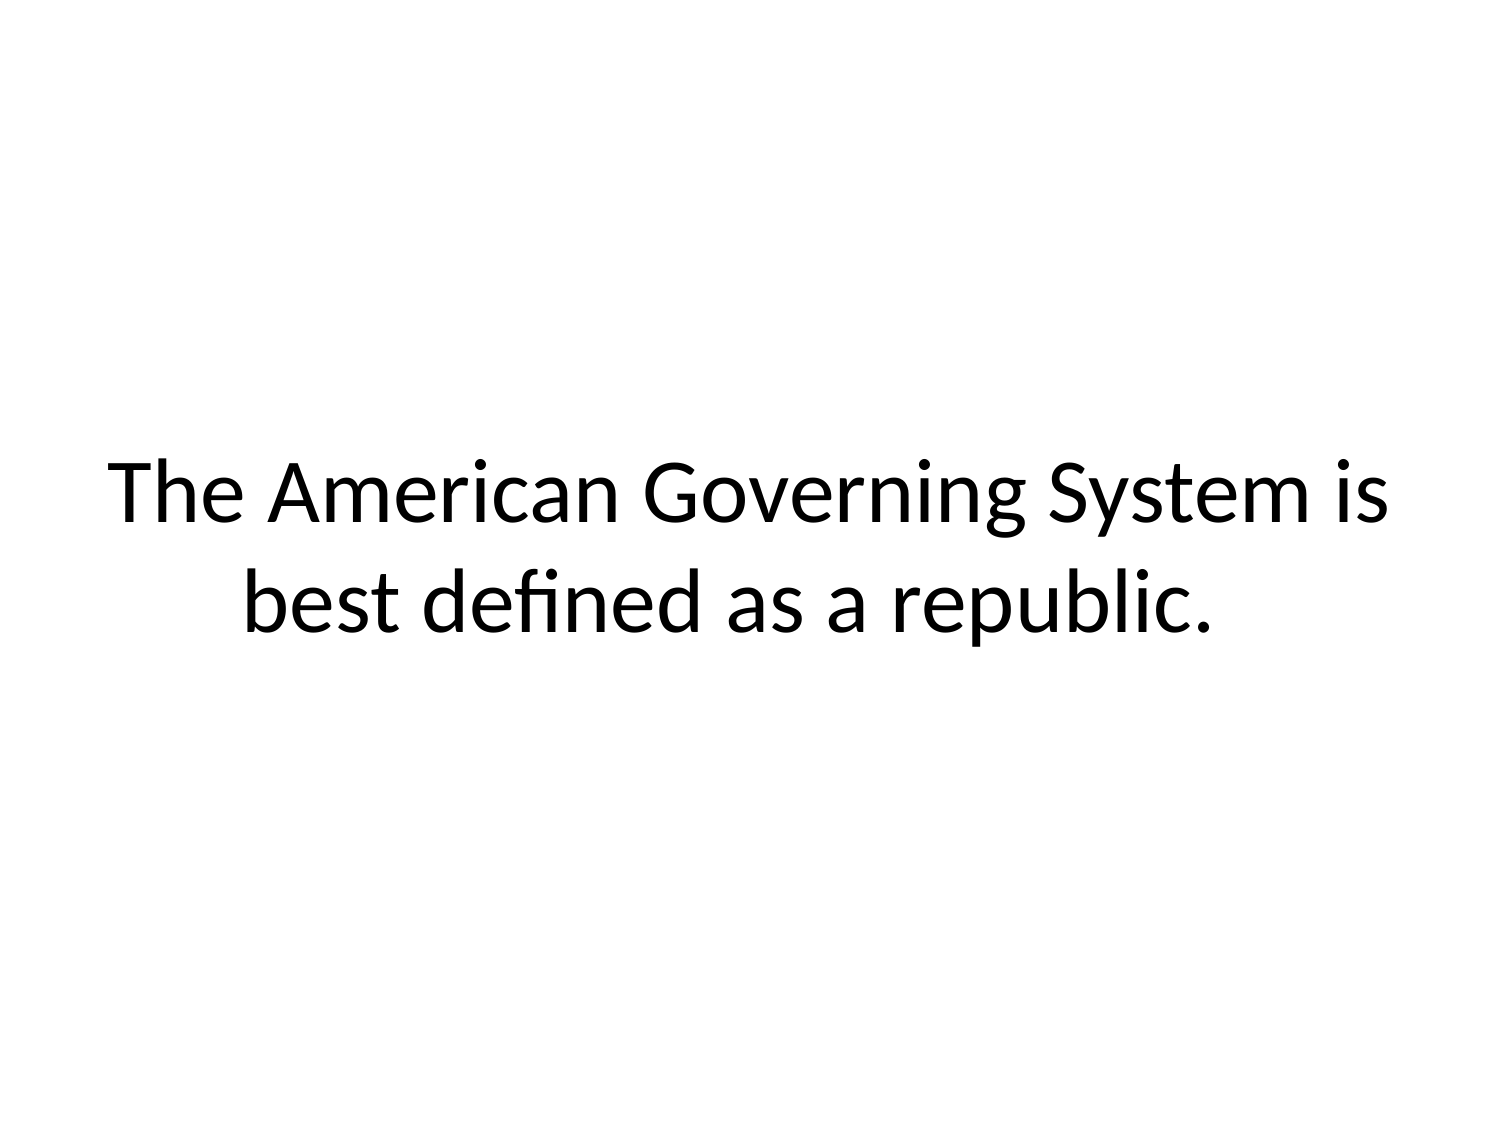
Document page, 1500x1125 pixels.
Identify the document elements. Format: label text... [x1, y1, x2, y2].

title The American Governing System is best defined as a republic. [74, 44, 1426, 1038]
